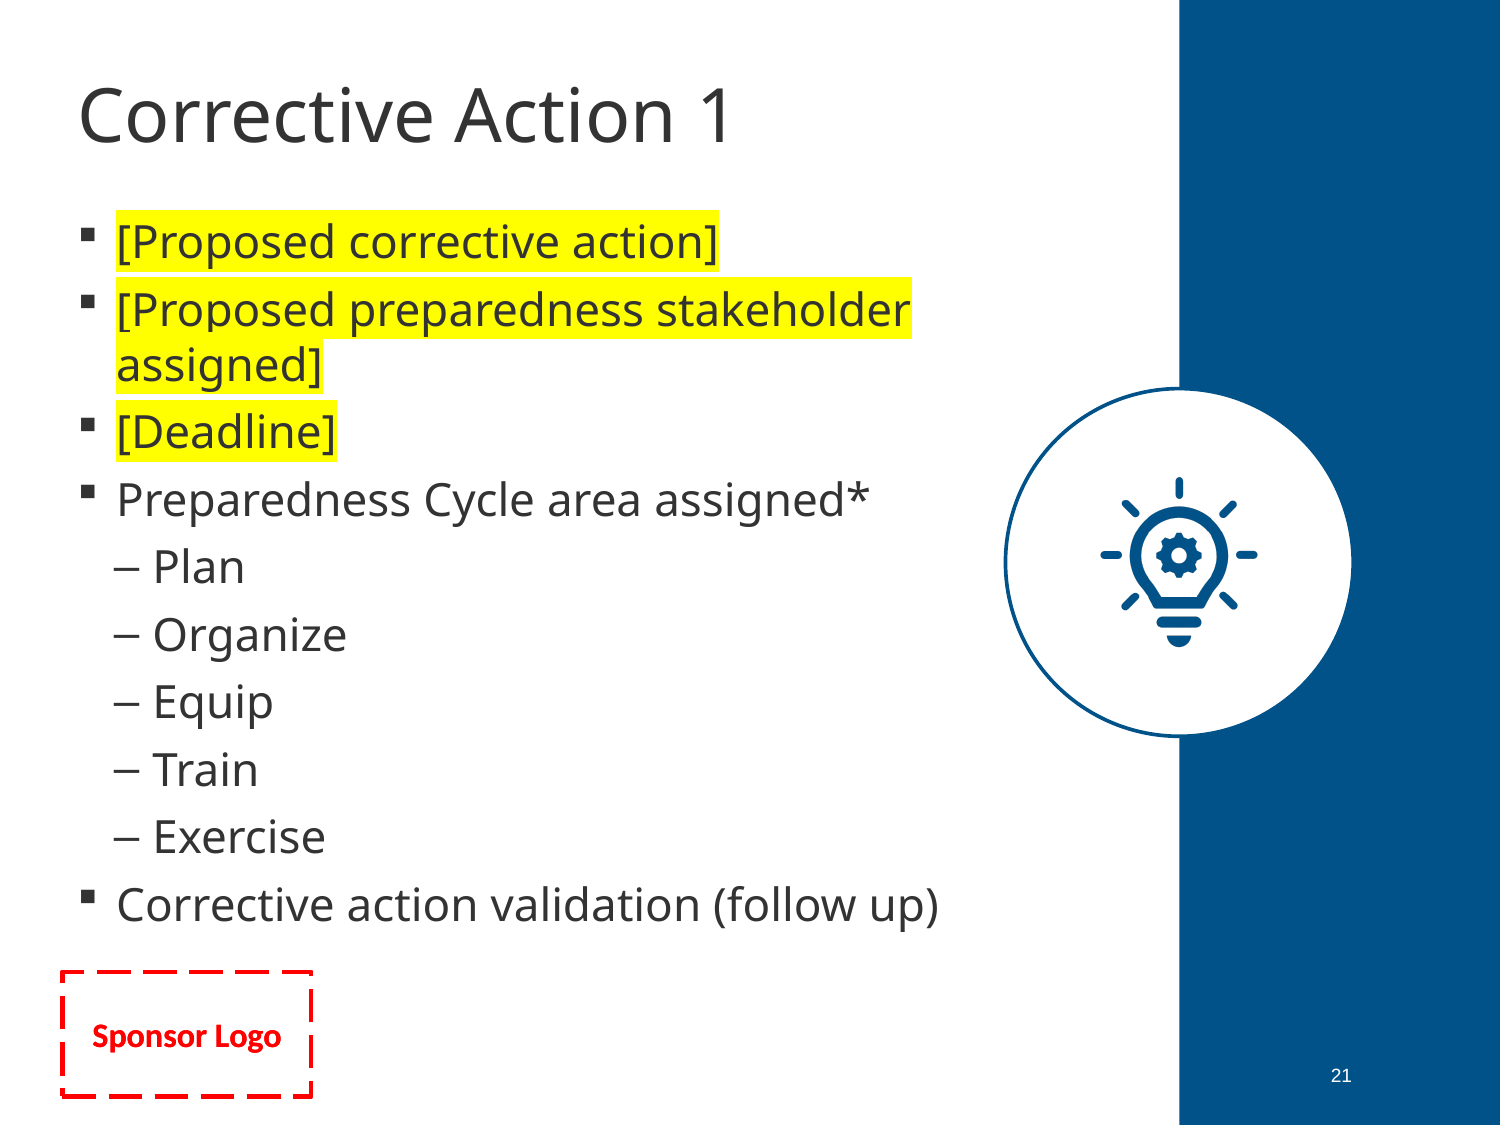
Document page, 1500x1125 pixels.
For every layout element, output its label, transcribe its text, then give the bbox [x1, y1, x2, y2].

picture [1086, 469, 1275, 658]
list [Proposed corrective action] [Proposed preparedness stakeholder assigned] [Deadline] Preparedness Cycle area assigned* Plan Organize Equip Train Exercise Corrective action validation (follow up) [62, 204, 1013, 939]
title Corrective Action 1 [62, 31, 982, 195]
text_box [1177, 0, 1500, 1125]
slide_number 21 [1242, 1052, 1368, 1098]
text_box [1003, 386, 1356, 739]
